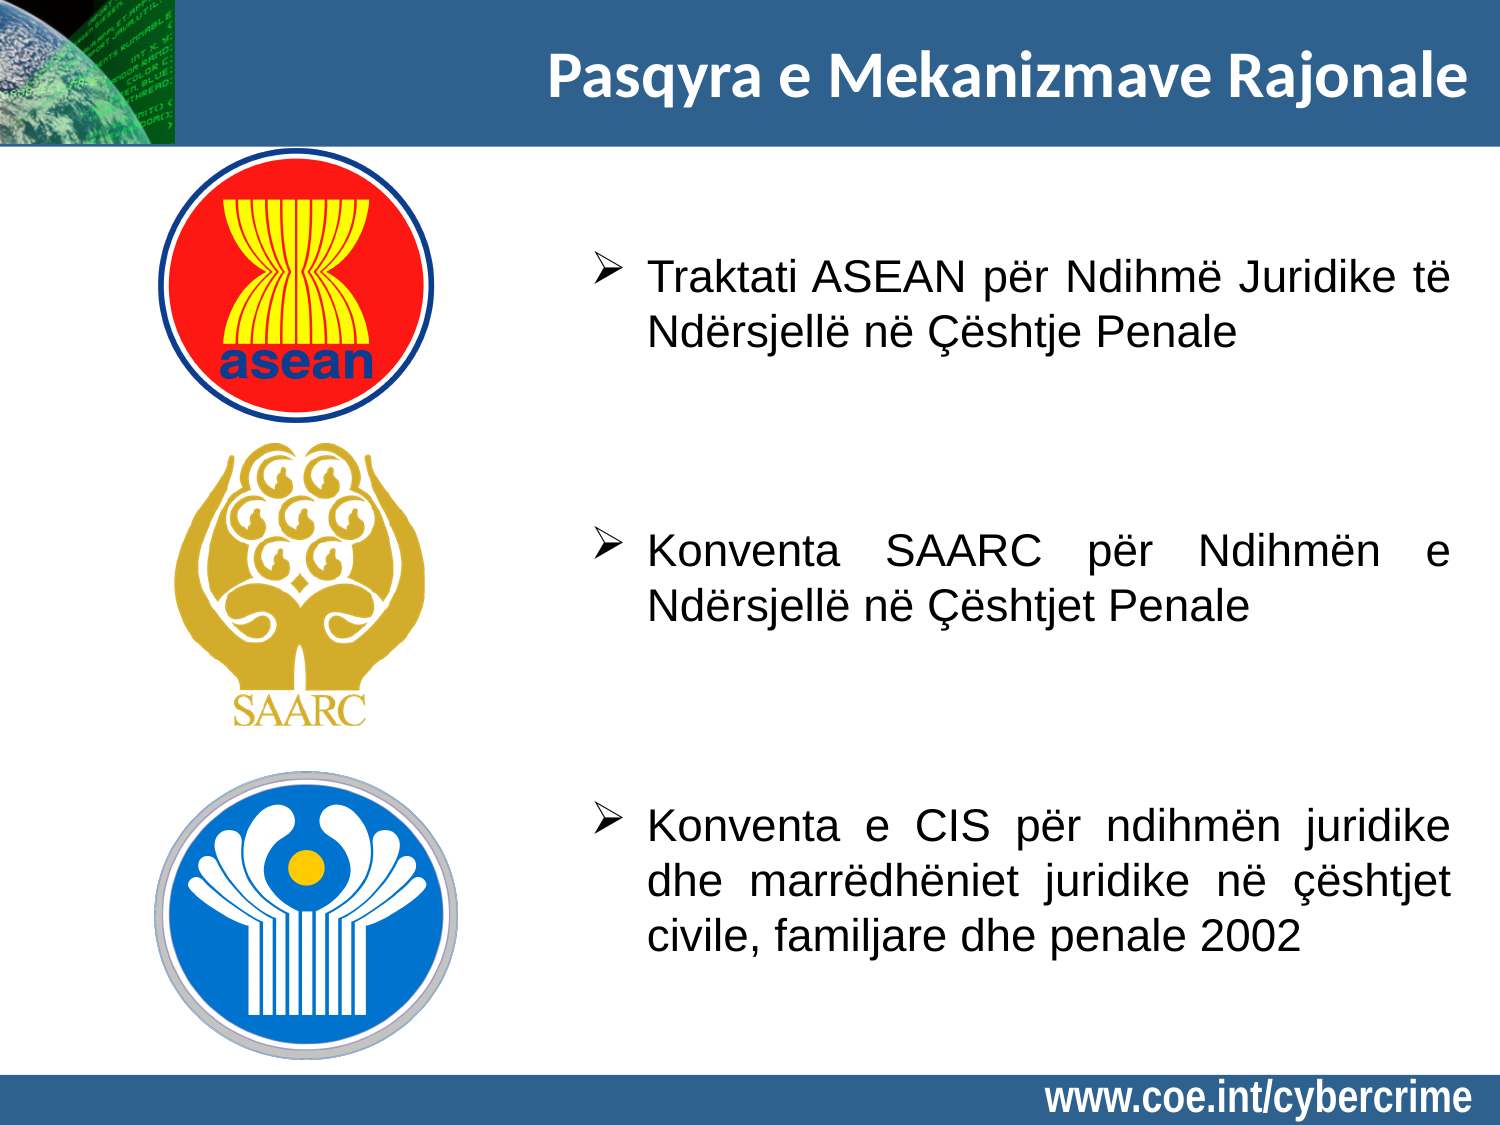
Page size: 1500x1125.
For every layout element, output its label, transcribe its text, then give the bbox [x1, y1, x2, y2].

text_box [0, 1073, 1030, 1125]
picture [0, 0, 438, 427]
picture [174, 443, 425, 726]
text_box Pasqyra e Mekanizmave Rajonale [179, 0, 1500, 149]
picture [154, 771, 458, 1060]
text_box Traktati ASEAN për Ndihmë Juridike të Ndërsjellë në Çështje Penale Konventa SAARC për Ndihmën e Ndërsjellë në Çështjet Penale Konventa e CIS për ndihmën juridike dhe marrëdhëniet juridike në çështjet civile, familjare dhe penale 2002 [575, 238, 1467, 1079]
text_box www.coe.int/cybercrime [1030, 1059, 1500, 1125]
